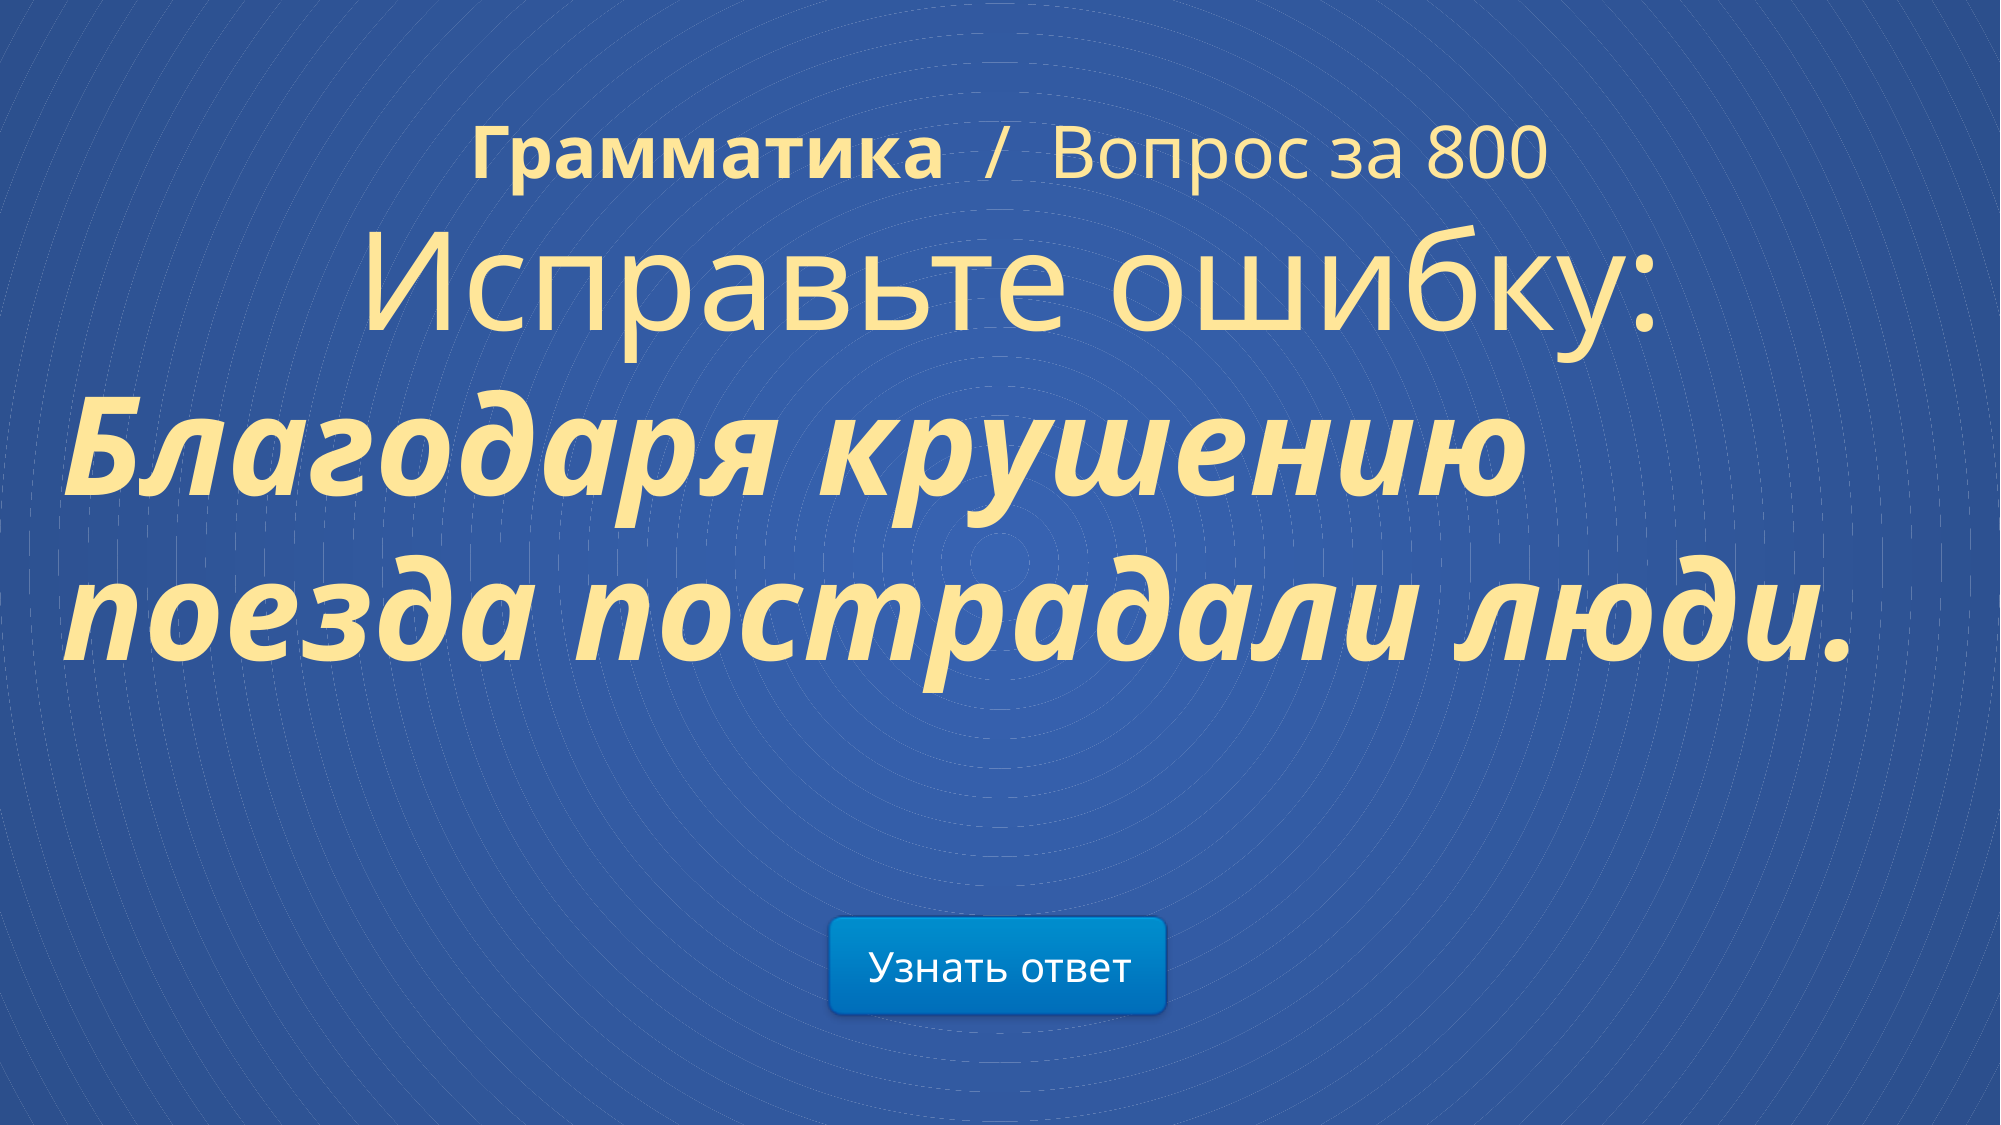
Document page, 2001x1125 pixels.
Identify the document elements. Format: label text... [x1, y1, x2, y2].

picture [793, 902, 1180, 1035]
text_box Грамматика / Вопрос за 800 Исправьте ошибку: Благодаря крушению поезда пострадали люди. [46, 97, 1974, 695]
